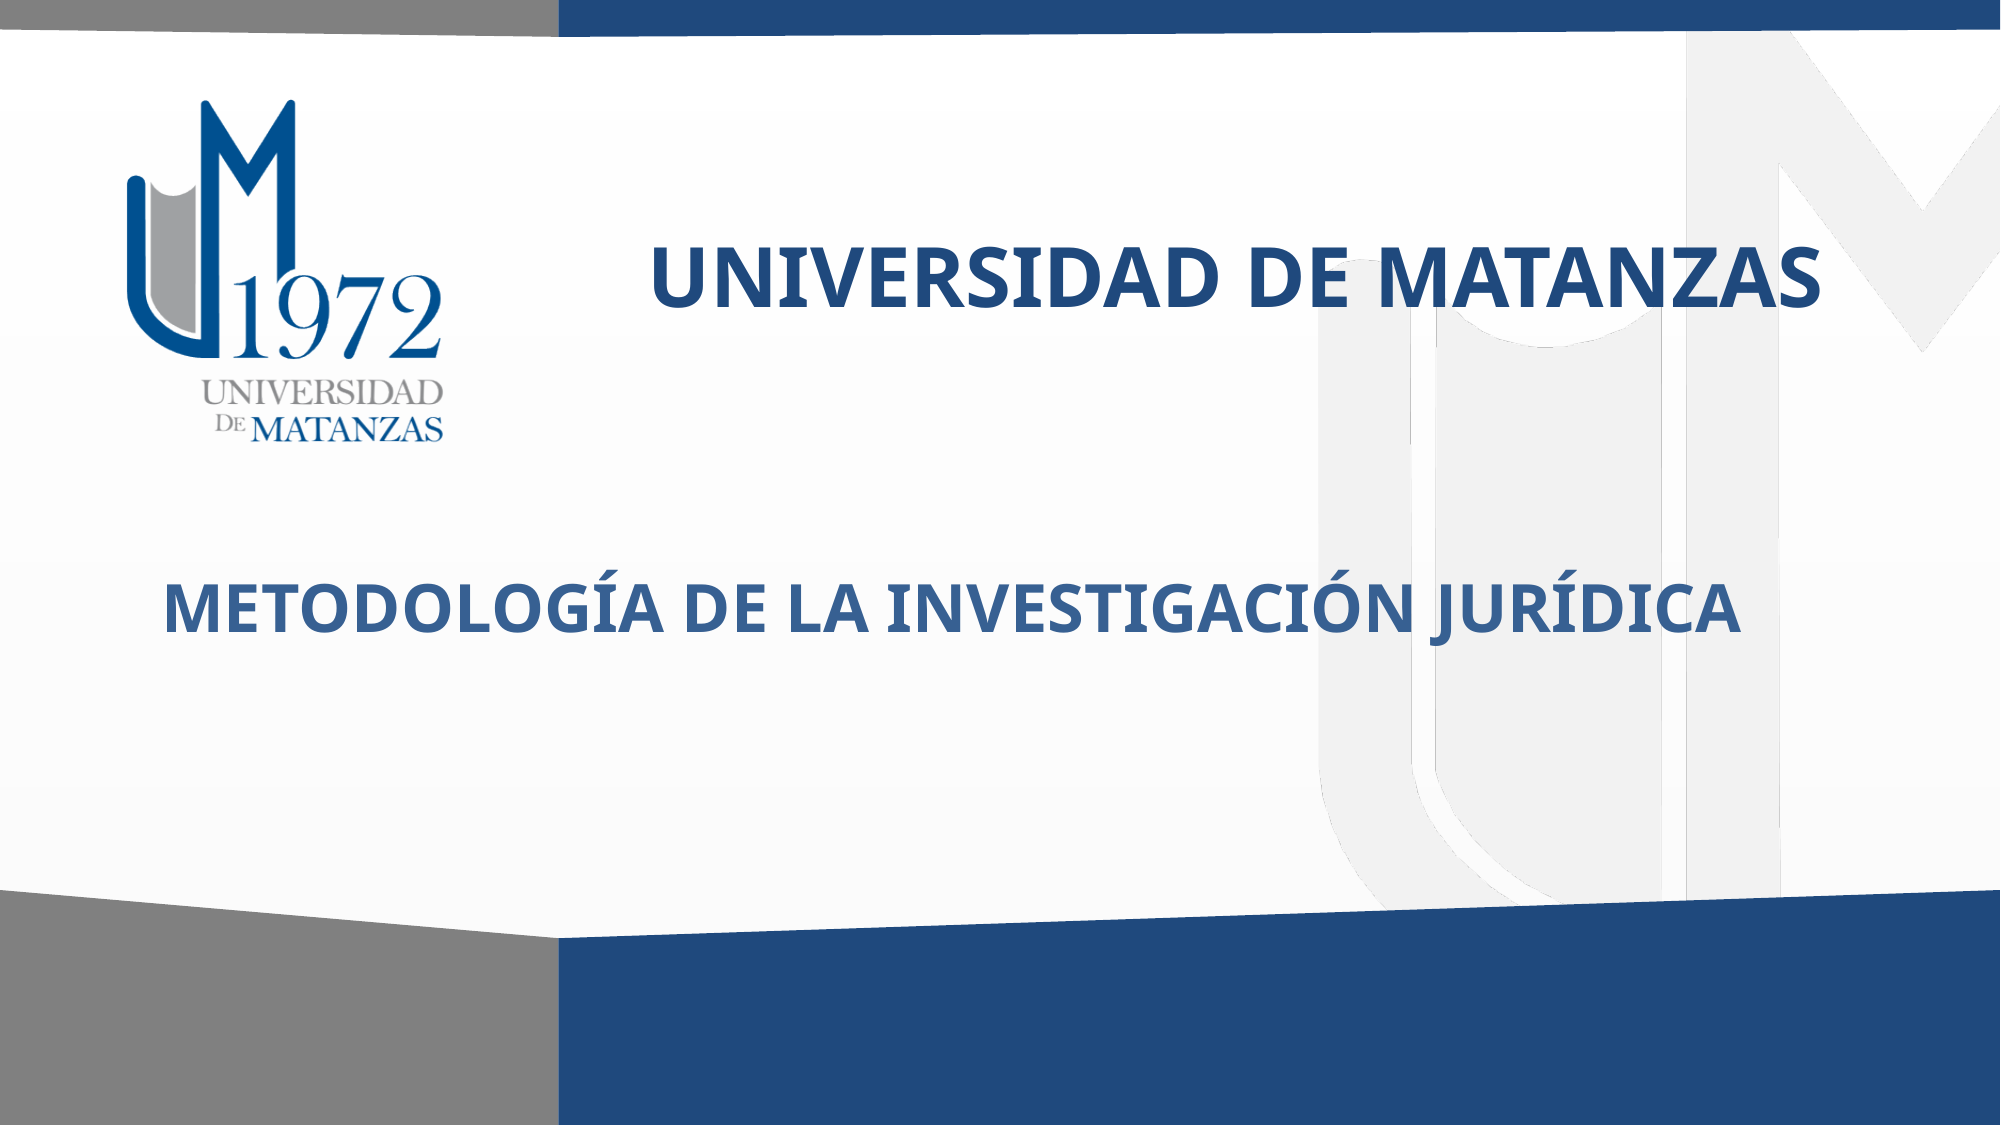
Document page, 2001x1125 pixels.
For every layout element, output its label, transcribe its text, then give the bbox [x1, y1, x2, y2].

picture [1318, 30, 2000, 217]
picture [98, 84, 460, 483]
text_box UNIVERSIDAD DE MATANZAS [411, 217, 2000, 332]
text_box METODOLOGÍA DE LA INVESTIGACIÓN JURÍDICA [42, 553, 1862, 848]
picture [1318, 332, 2000, 912]
